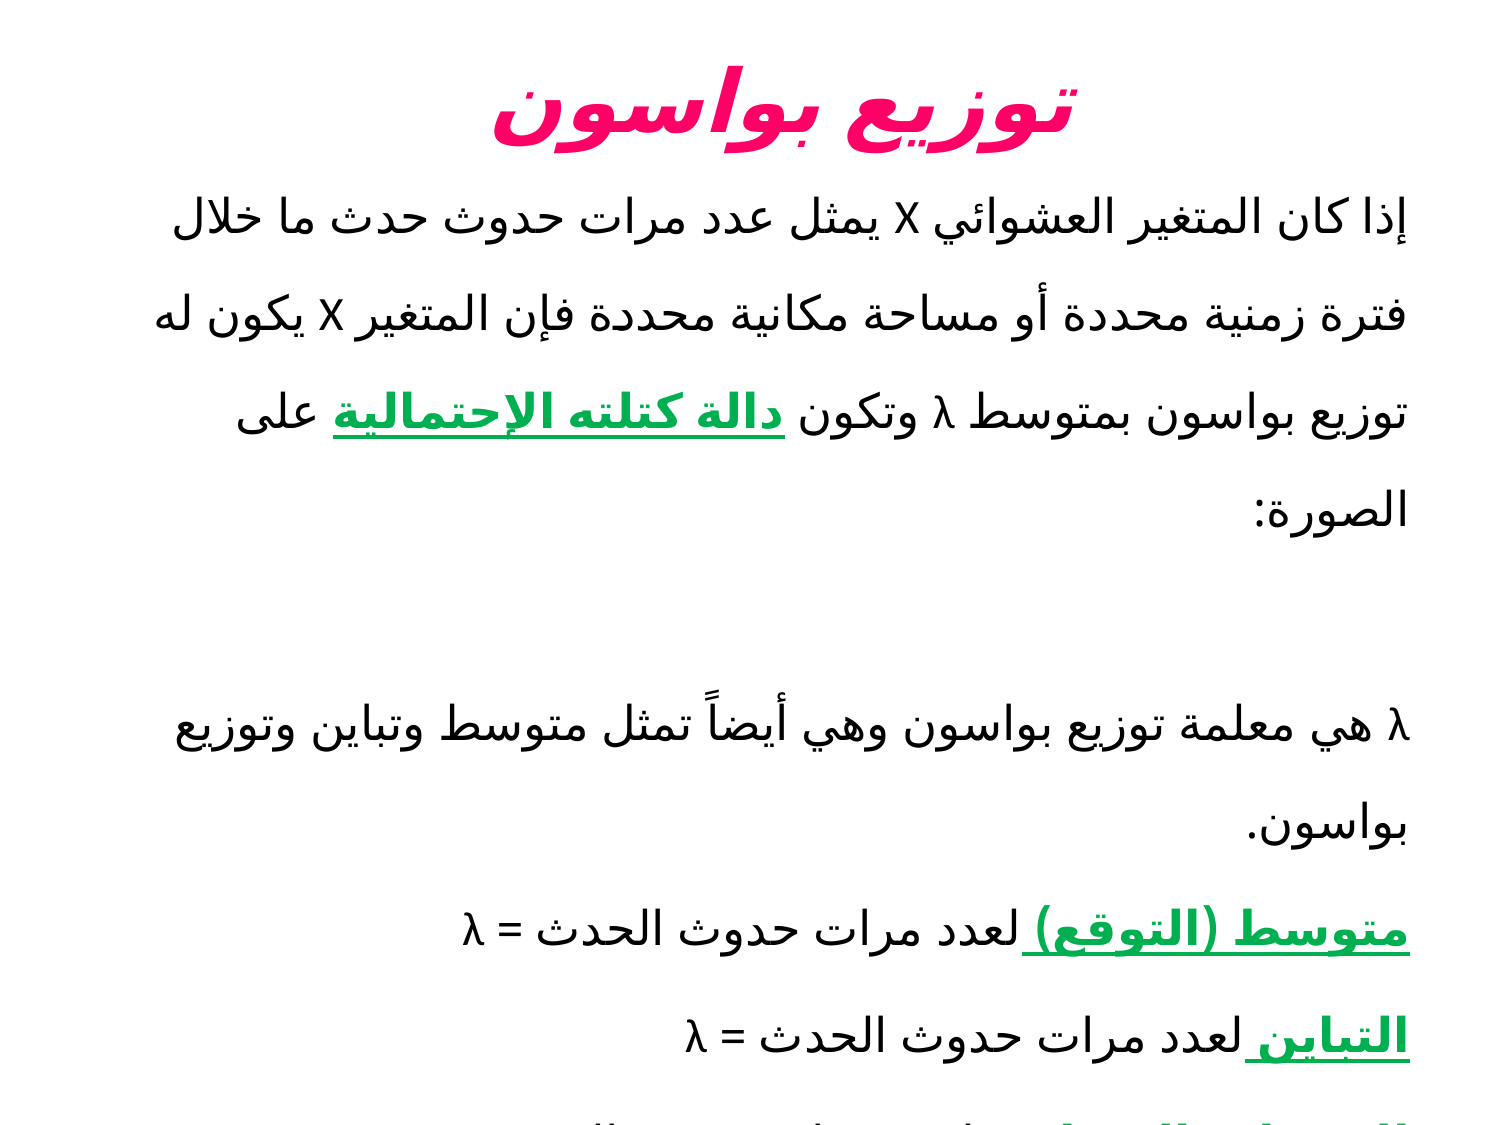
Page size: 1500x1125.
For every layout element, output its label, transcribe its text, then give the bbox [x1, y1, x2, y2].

title توزيع بواسون [249, 37, 1313, 158]
